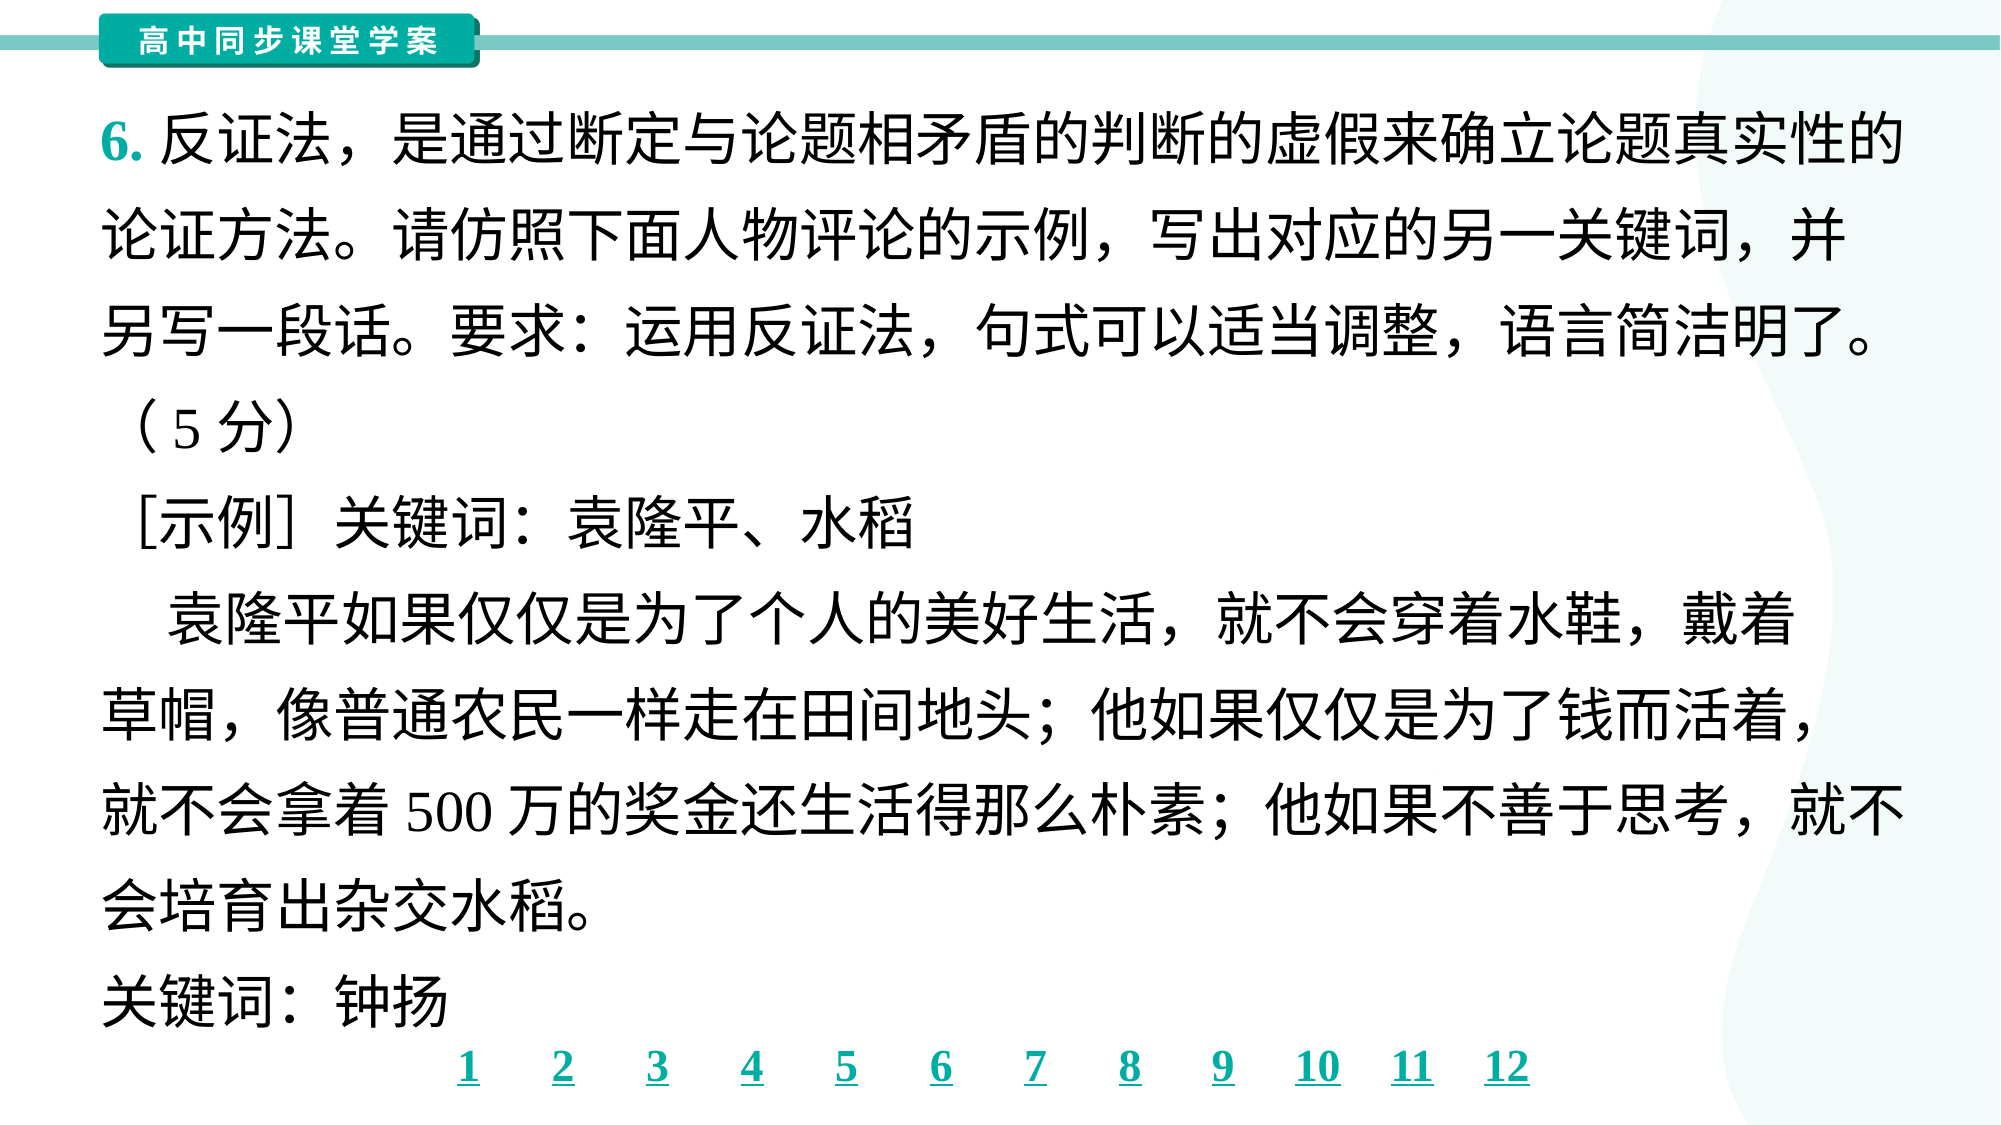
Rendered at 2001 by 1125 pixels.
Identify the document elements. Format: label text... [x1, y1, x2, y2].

text_box 6.反证法，是通过断定与论题相矛盾的判断的虚假来确立论题真实性的 论证方法。请仿照下面人物评论的示例，写出对应的另一关键词，并 另写一段话。要求：运用反证法，句式可以适当调整，语言简洁明了。 （5分） ［示例］关键词：袁隆平、水稻 袁隆平如果仅仅是为了个人的美好生活，就不会穿着水鞋，戴着 草帽，像普通农民一样走在田间地头；他如果仅仅是为了钱而活着， 就不会拿着500万的奖金还生活得那么朴素；他如果不善于思考，就不 会培育出杂交水稻。 关键词：钟扬 [100, 76, 1899, 1036]
picture [0, 0, 2000, 1125]
